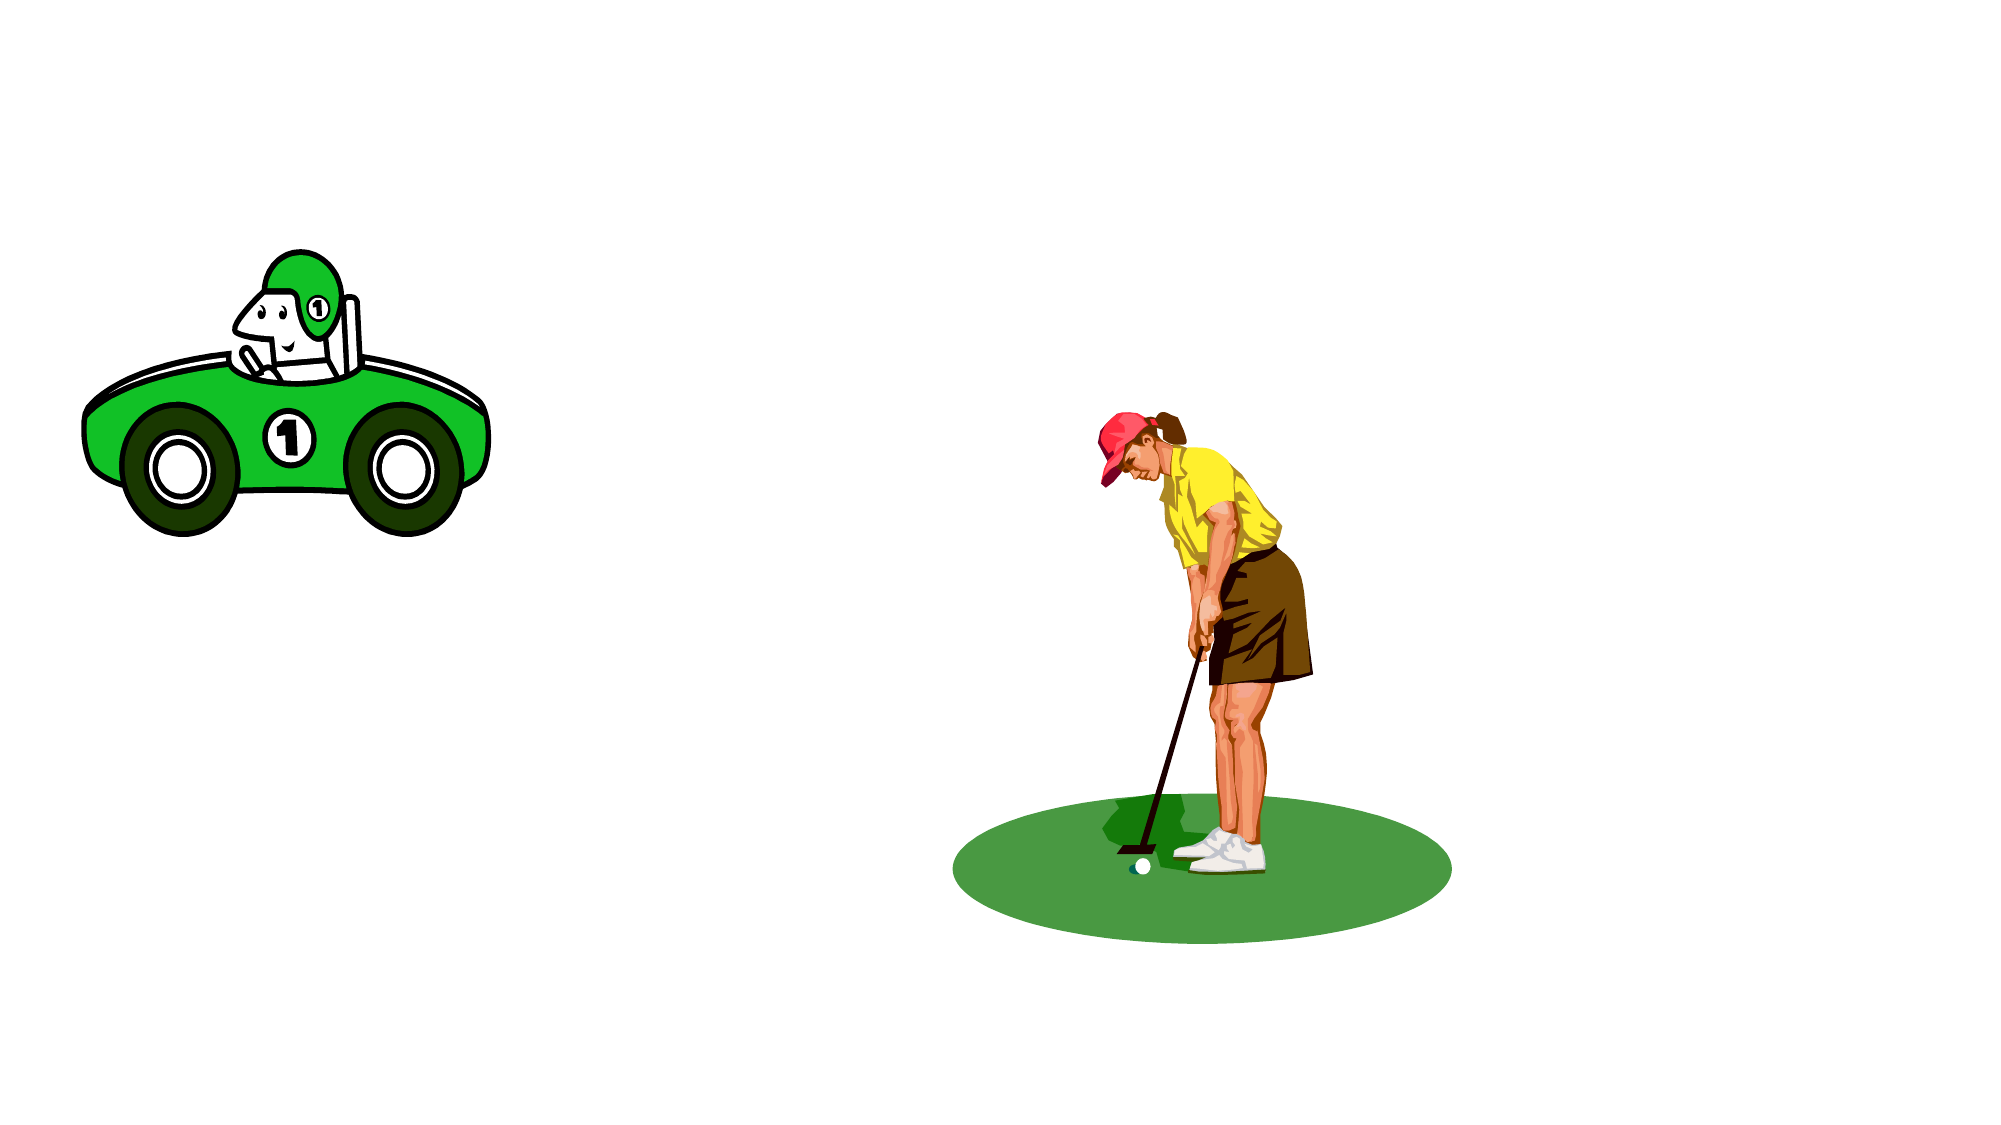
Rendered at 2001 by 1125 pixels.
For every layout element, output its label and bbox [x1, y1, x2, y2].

picture [952, 410, 1452, 944]
picture [79, 249, 492, 537]
